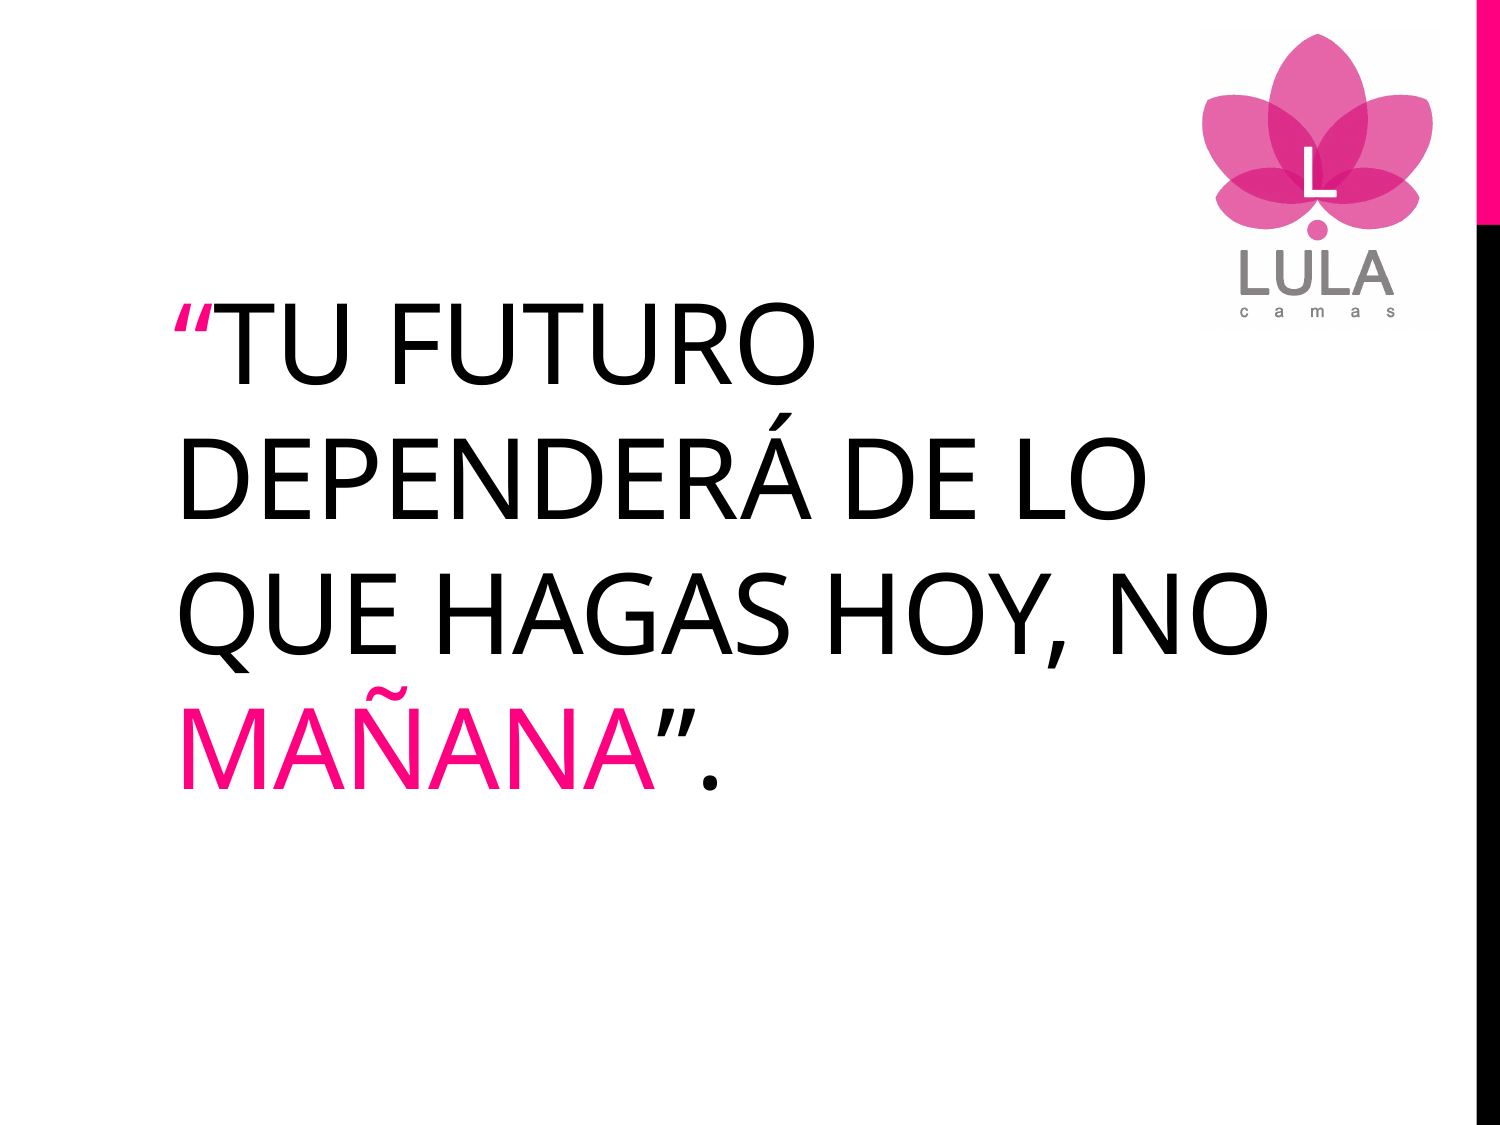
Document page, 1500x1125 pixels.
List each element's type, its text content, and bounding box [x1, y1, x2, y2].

title “tu futuro dependerá de lo que hagas hoy, no mañana”. [158, 119, 1364, 930]
picture [1194, 27, 1442, 332]
